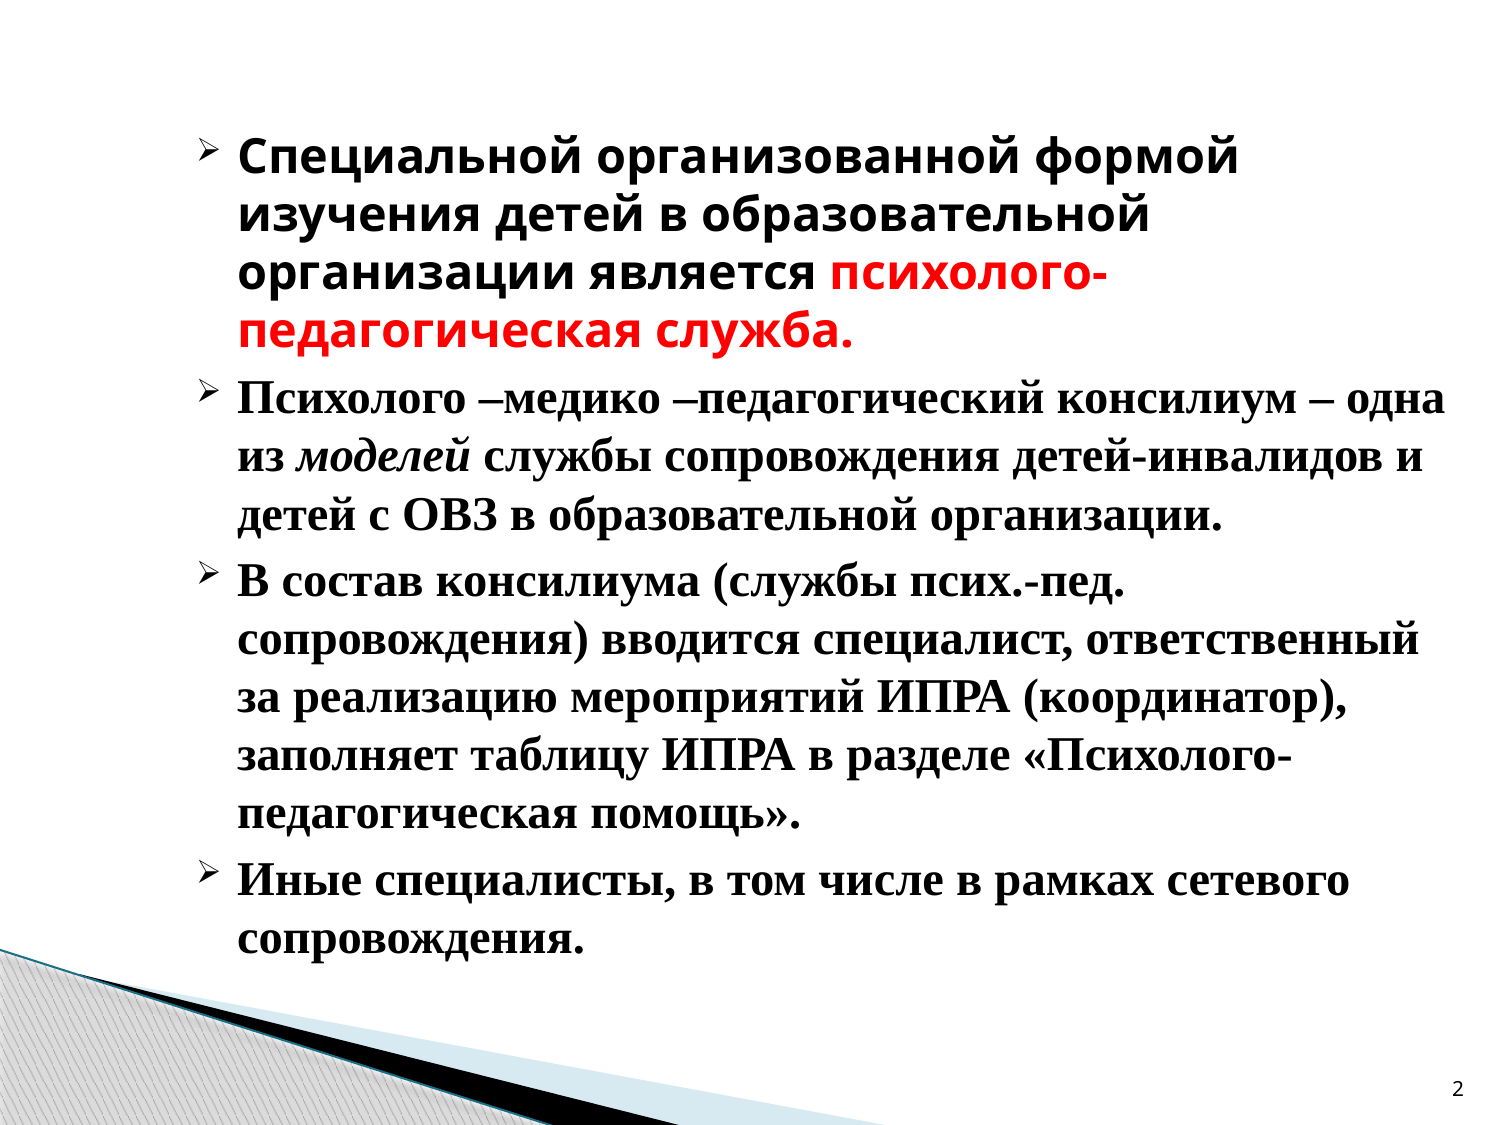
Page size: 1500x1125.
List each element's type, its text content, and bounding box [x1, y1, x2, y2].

list Специальной организованной формой изучения детей в образовательной организации является психолого-педагогическая служба. Психолого –медико –педагогический консилиум – одна из моделей службы сопровождения детей-инвалидов и детей с ОВЗ в образовательной организации. В состав консилиума (службы псих.-пед. сопровождения) вводится специалист, ответственный за реализацию мероприятий ИПРА (координатор), заполняет таблицу ИПРА в разделе «Психолого-педагогическая помощь». Иные специалисты, в том числе в рамках сетевого сопровождения. [164, 117, 1466, 1025]
slide_number 2 [1418, 1051, 1479, 1112]
